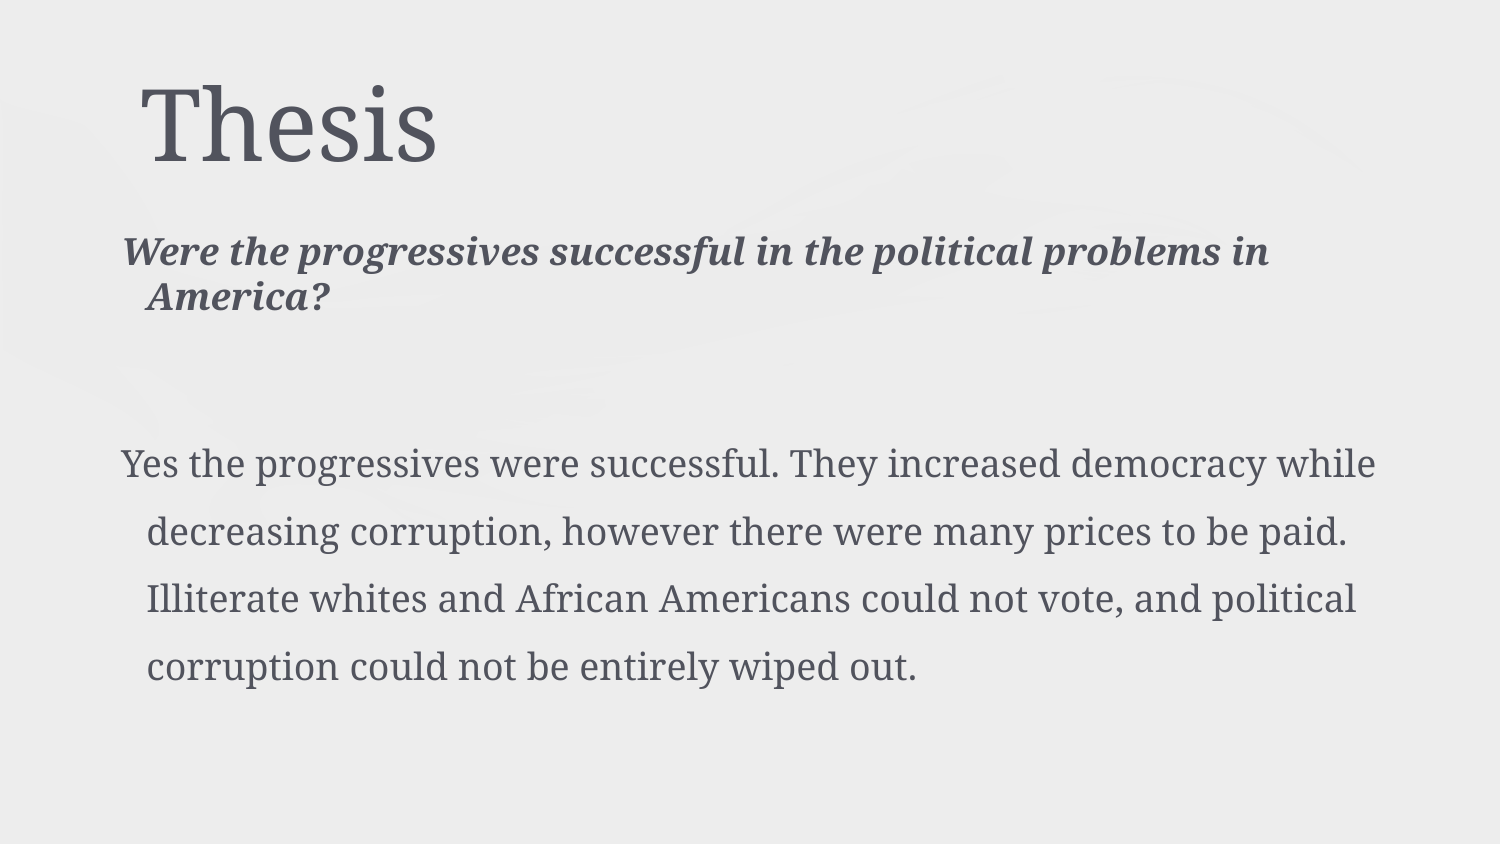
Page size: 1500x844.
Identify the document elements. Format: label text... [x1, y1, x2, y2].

title Thesis [75, 25, 1425, 197]
list Were the progressives successful in the political problems in America? Yes the progressives were successful. They increased democracy while decreasing corruption, however there were many prices to be paid. Illiterate whites and African Americans could not vote, and political corruption could not be entirely wiped out. [75, 212, 1425, 808]
